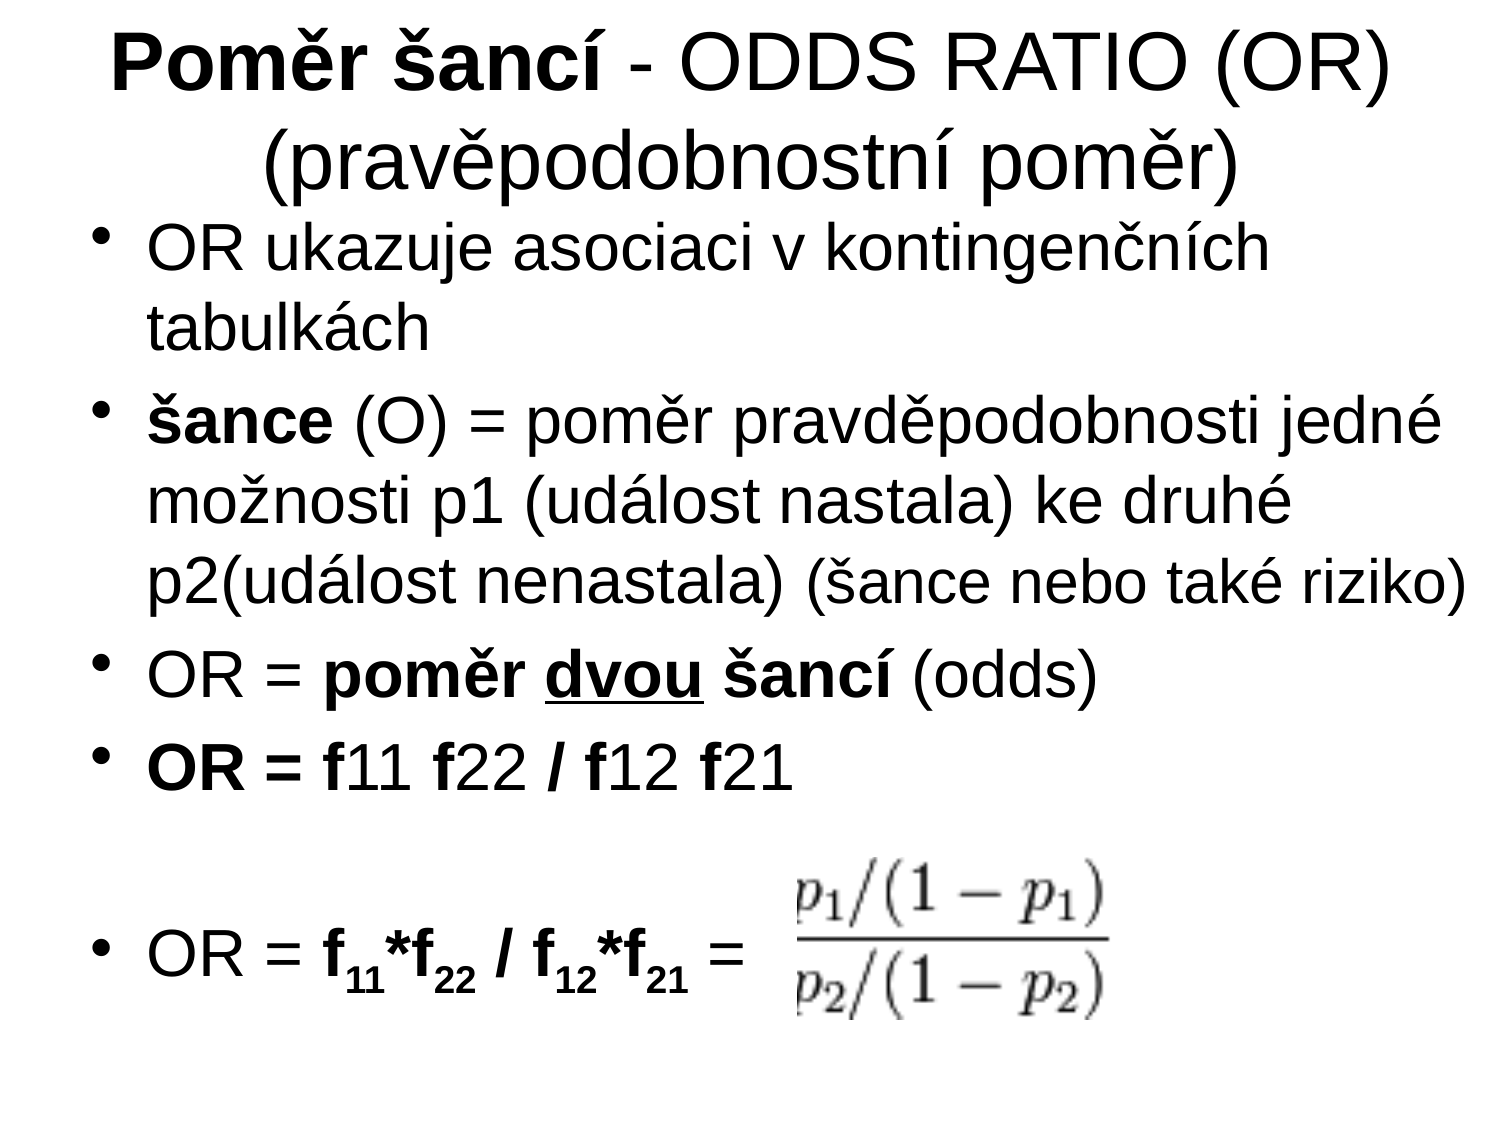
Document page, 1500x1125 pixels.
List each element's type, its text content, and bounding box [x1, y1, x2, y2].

list OR ukazuje asociaci v kontingenčních tabulkách šance (O) = poměr pravděpodobnosti jedné možnosti p1 (událost nastala) ke druhé p2(událost nenastala) (šance nebo také riziko) OR = poměr dvou šancí (odds) OR = f11 f22 / f12 f21 OR = f11*f22 / f12*f21 = [75, 196, 1500, 1071]
title Poměr šancí - ODDS RATIO (OR) (pravěpodobnostní poměr) [76, 31, 1427, 183]
picture [796, 857, 1128, 1062]
